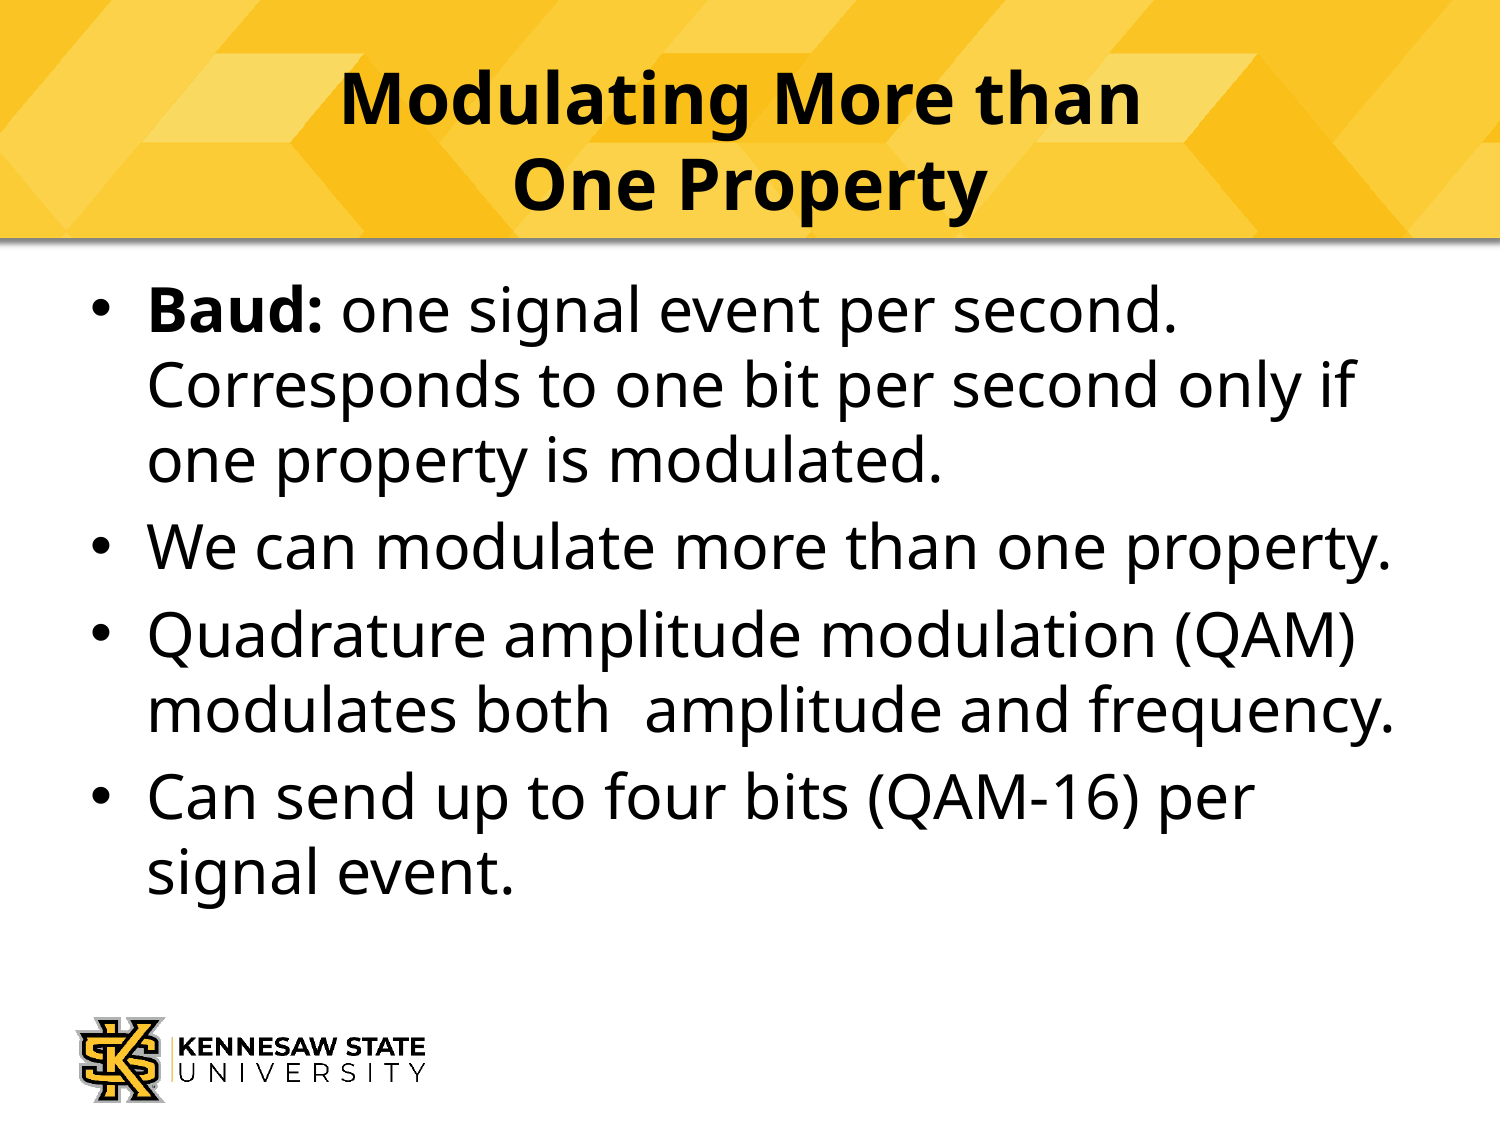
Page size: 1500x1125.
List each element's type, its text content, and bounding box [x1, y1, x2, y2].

picture [75, 1017, 425, 1103]
title Modulating More than One Property [75, 45, 1425, 233]
picture [0, 0, 1500, 251]
list Baud: one signal event per second. Corresponds to one bit per second only if one property is modulated. We can modulate more than one property. Quadrature amplitude modulation (QAM) modulates both amplitude and frequency. Can send up to four bits (QAM-16) per signal event. [75, 262, 1425, 1005]
